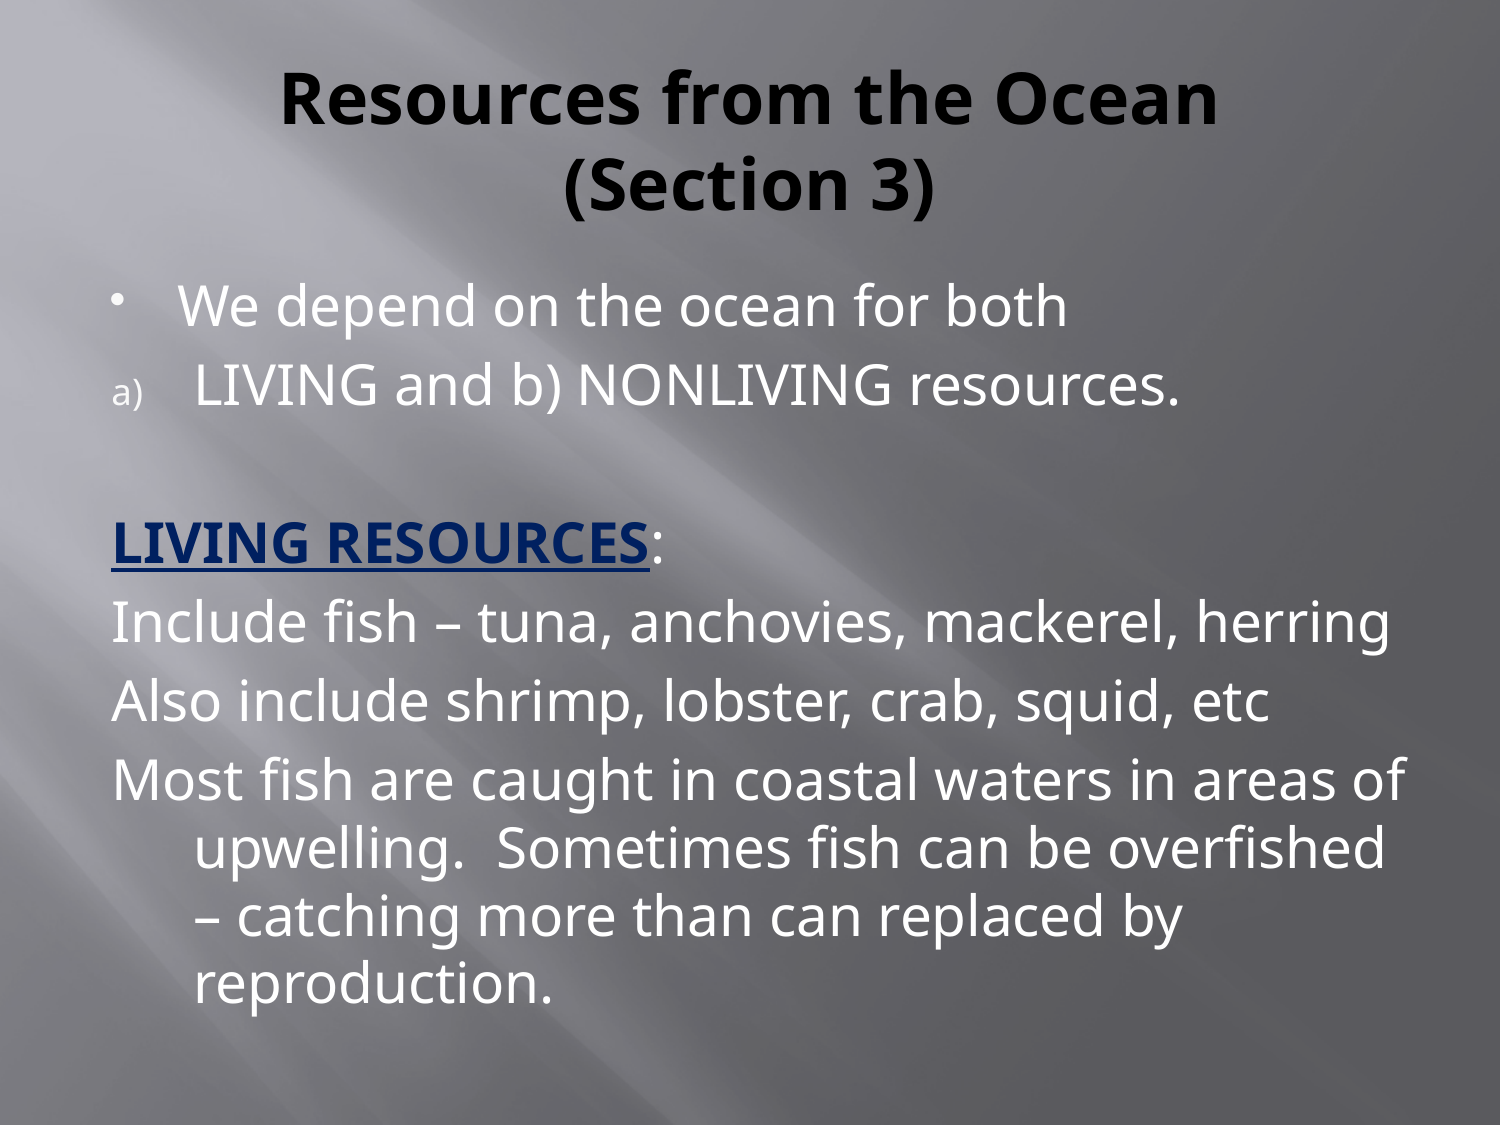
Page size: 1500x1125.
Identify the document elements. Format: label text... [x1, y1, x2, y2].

list We depend on the ocean for both LIVING and b) NONLIVING resources. LIVING RESOURCES: Include fish – tuna, anchovies, mackerel, herring Also include shrimp, lobster, crab, squid, etc Most fish are caught in coastal waters in areas of upwelling. Sometimes fish can be overfished – catching more than can replaced by reproduction. [75, 262, 1425, 1035]
title Resources from the Ocean (Section 3) [75, 45, 1425, 233]
